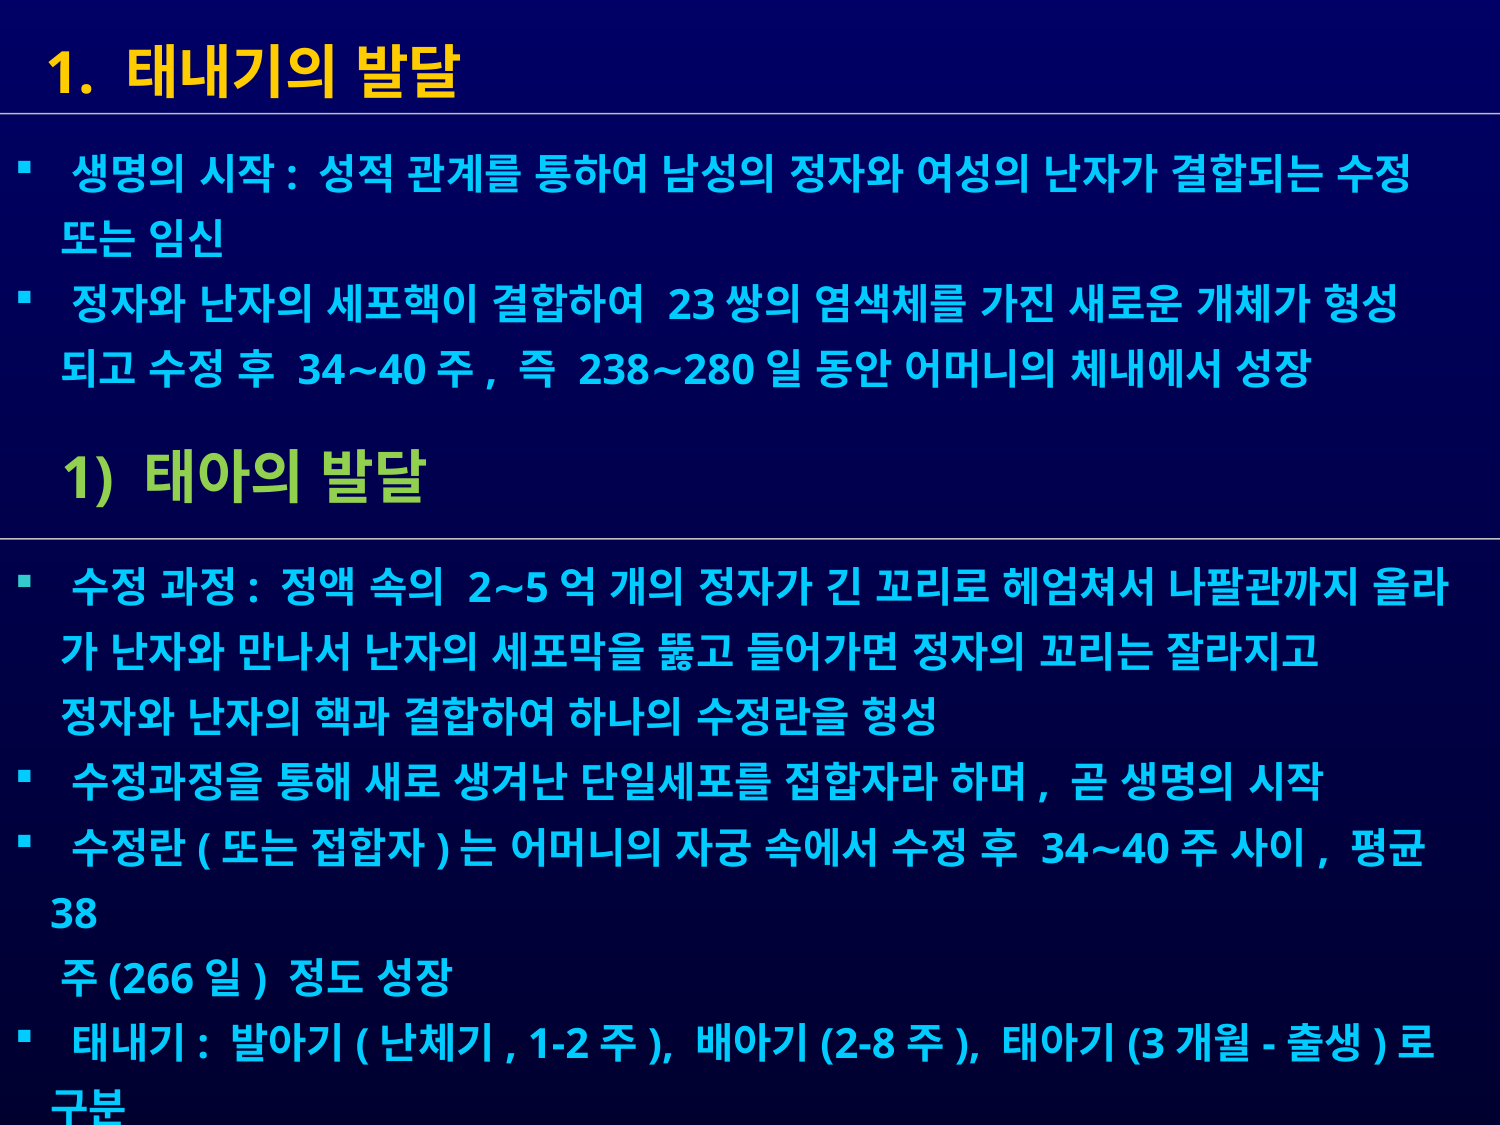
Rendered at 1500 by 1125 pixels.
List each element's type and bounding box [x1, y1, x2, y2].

text_box [0, 27, 1500, 1125]
